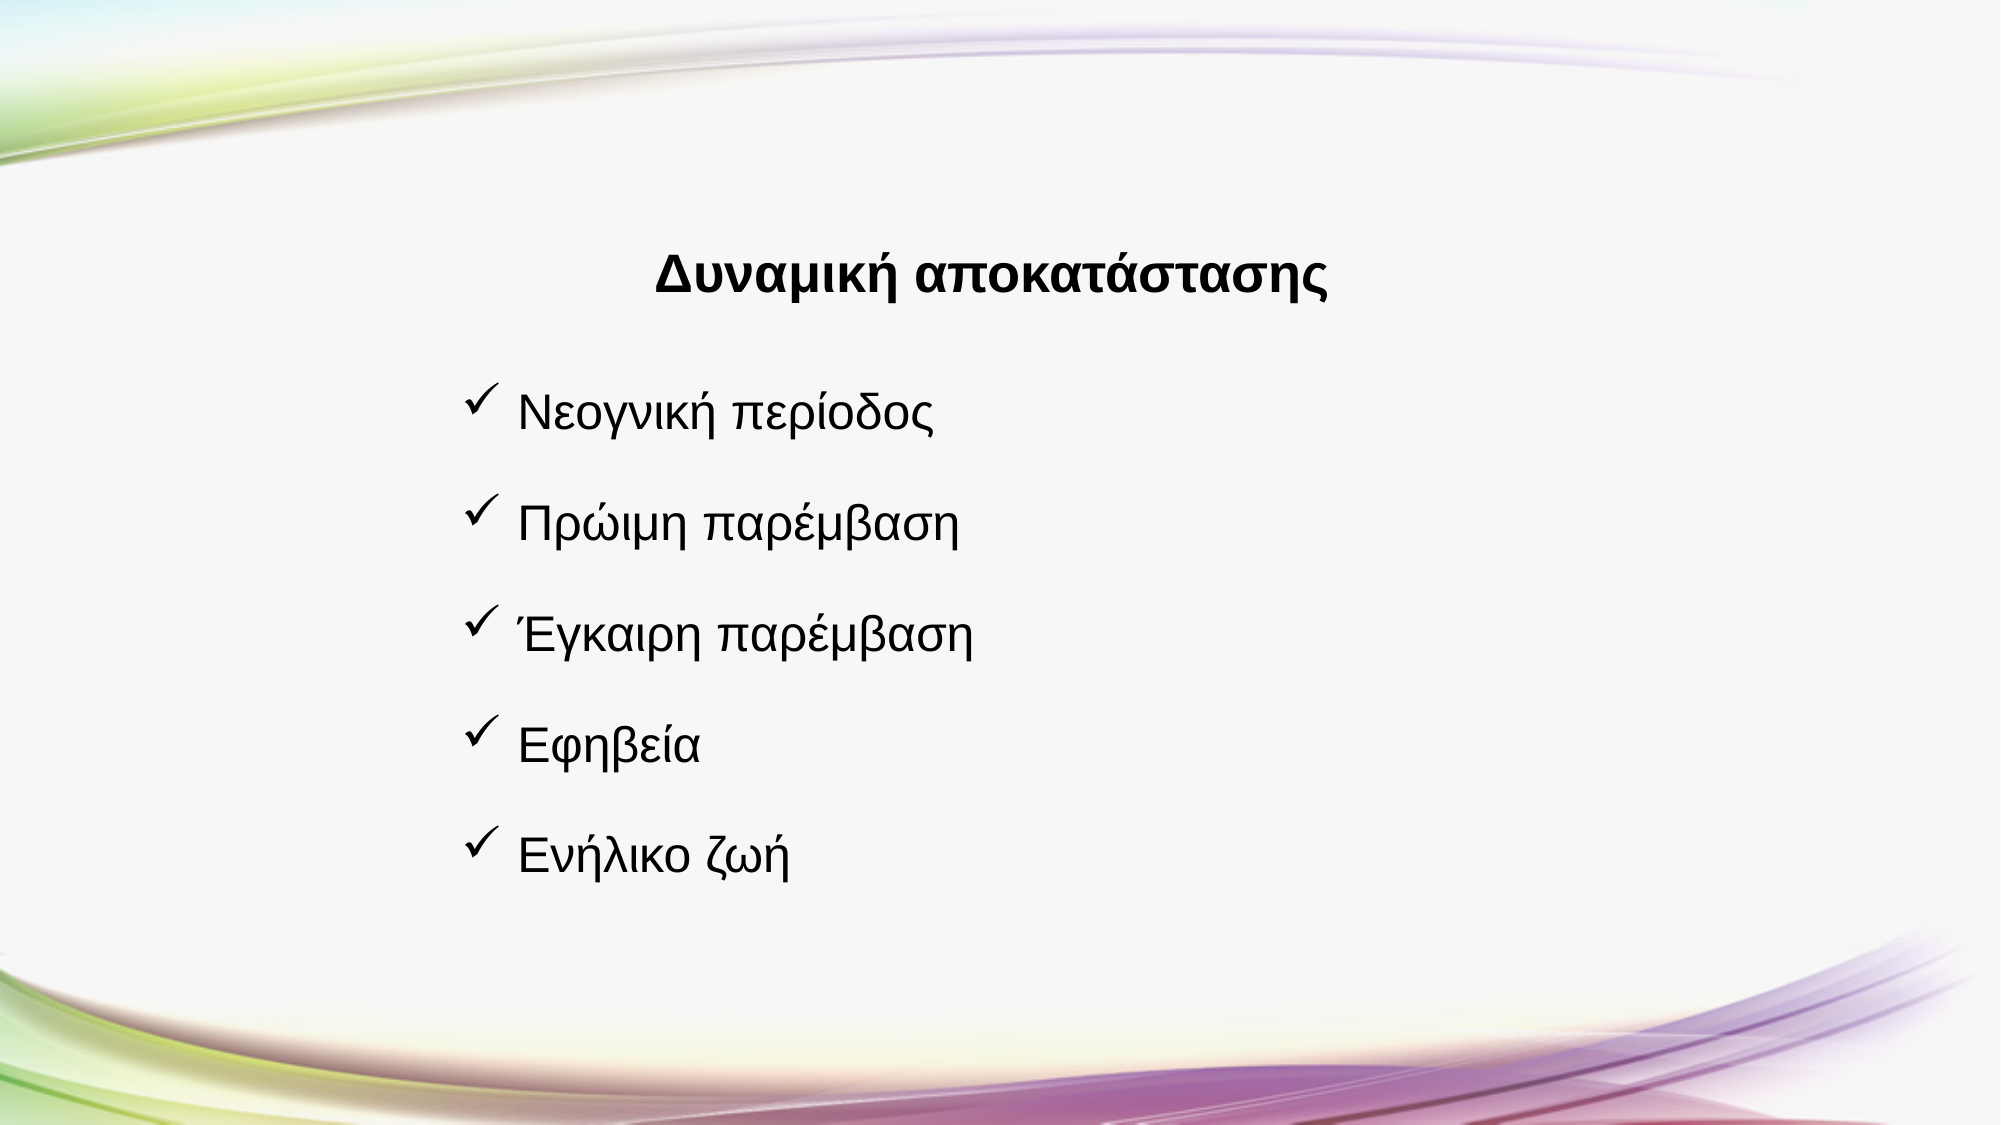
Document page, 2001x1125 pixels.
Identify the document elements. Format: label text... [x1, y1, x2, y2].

picture [0, 0, 2001, 1125]
subtitle Νεογνική περίοδος Πρώιμη παρέμβαση Έγκαιρη παρέμβαση Εφηβεία Ενήλικο ζωή [461, 328, 1260, 905]
title Δυναμική αποκατάστασης [100, 181, 1900, 369]
